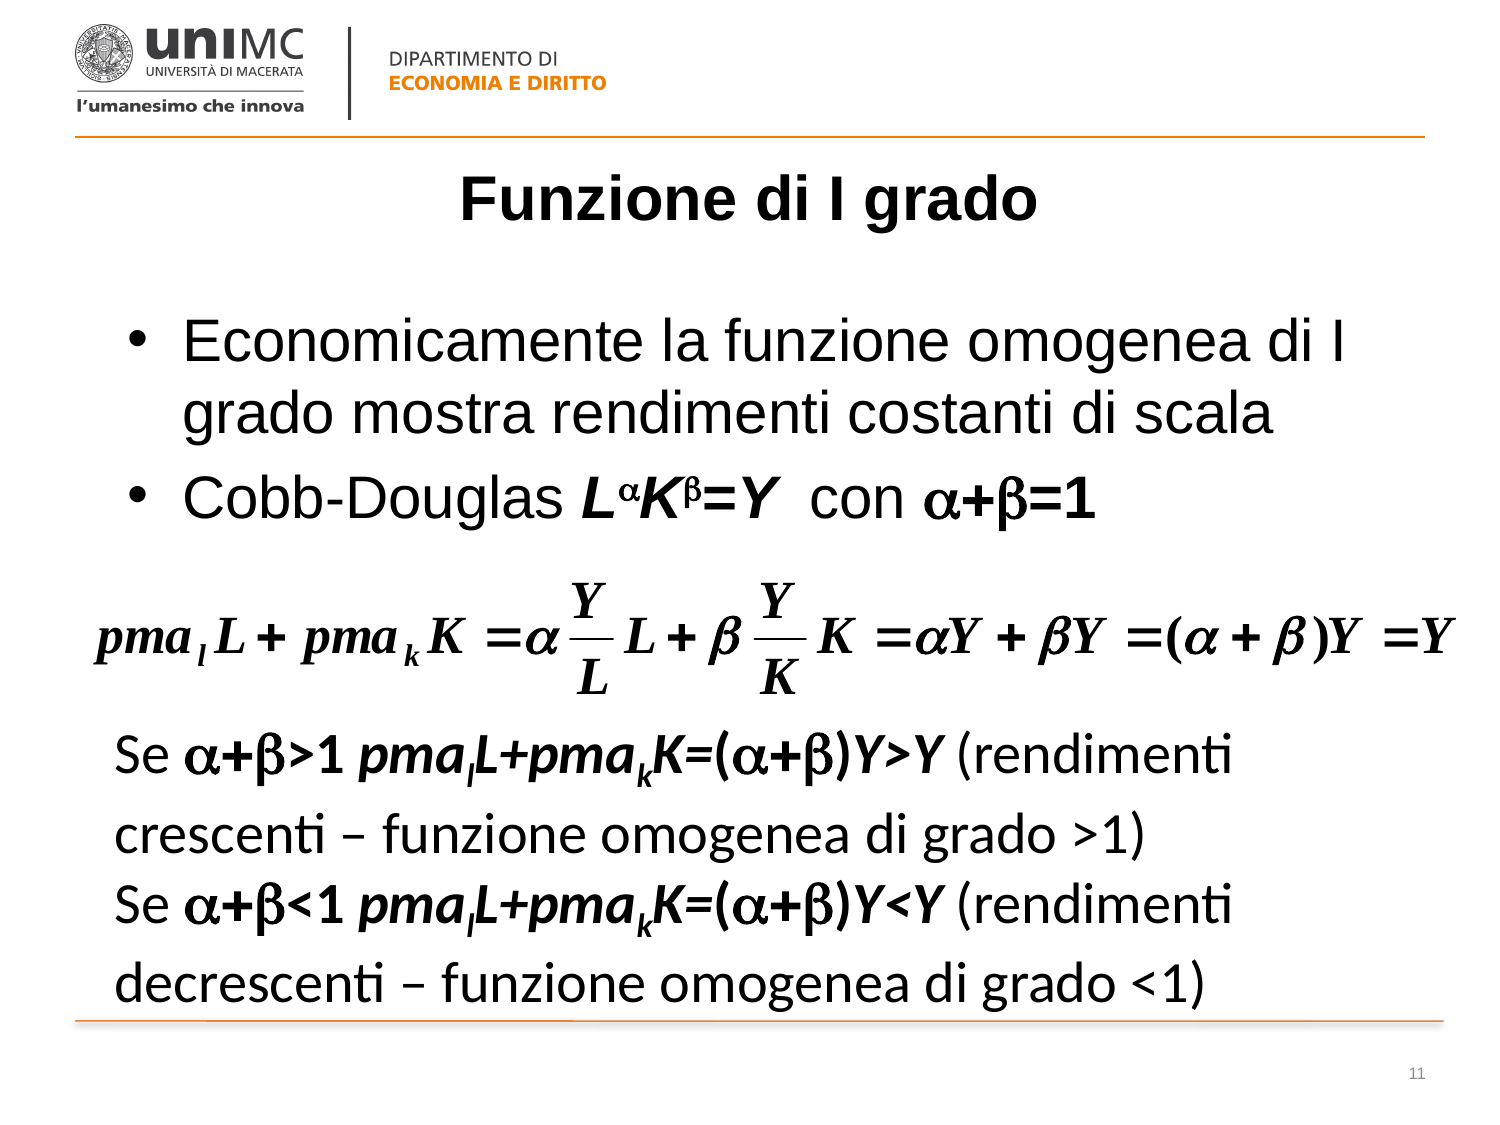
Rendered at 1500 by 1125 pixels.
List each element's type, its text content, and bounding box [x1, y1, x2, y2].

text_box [81, 563, 1469, 708]
slide_number 11 [1091, 1042, 1442, 1103]
list Economicamente la funzione omogenea di I grado mostra rendimenti costanti di scala Cobb-Douglas LaKb=Y con a+b=1 [112, 294, 1388, 562]
text_box Se a+b>1 pmalL+pmakK=(a+b)Y>Y (rendimenti crescenti – funzione omogenea di grado >1) Se a+b<1 pmalL+pmakK=(a+b)Y<Y (rendimenti decrescenti – funzione omogenea di grado <1) [99, 716, 1438, 1022]
title Funzione di I grado [75, 149, 1425, 241]
picture [75, 24, 1425, 138]
